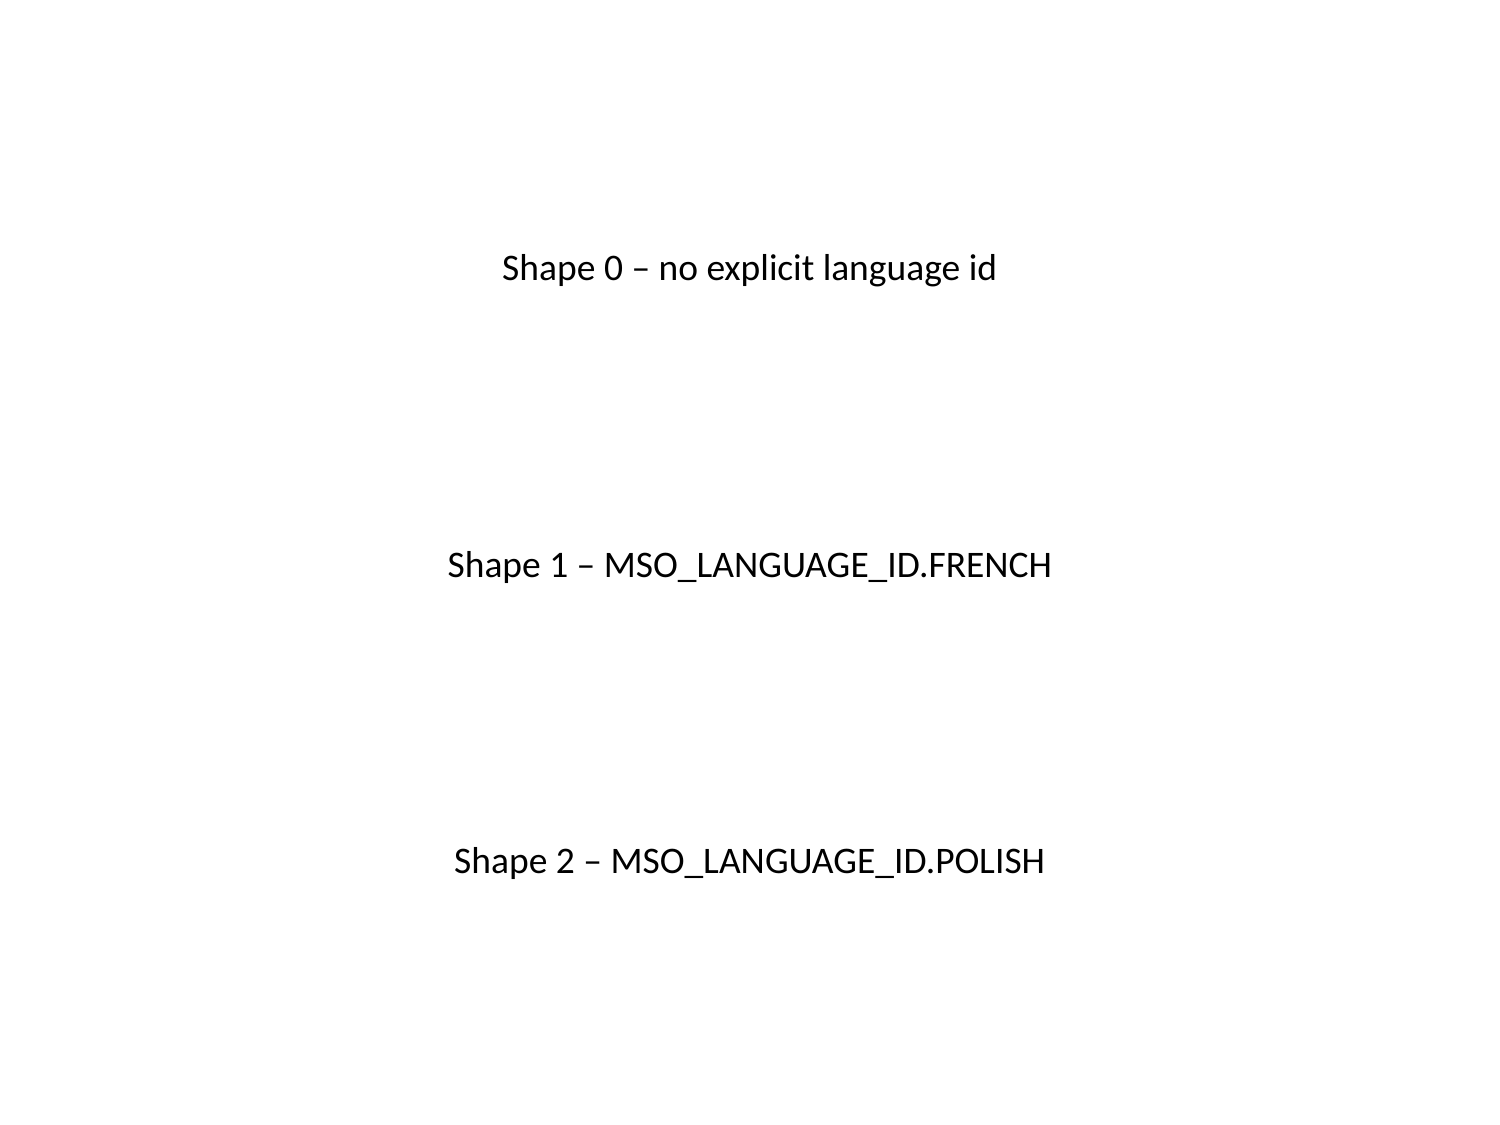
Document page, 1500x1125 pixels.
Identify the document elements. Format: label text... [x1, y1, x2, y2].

text_box Shape 1 – MSO_LANGUAGE_ID.FRENCH [432, 532, 1068, 592]
text_box Shape 0 – no explicit language id [487, 235, 1013, 296]
text_box Shape 2 – MSO_LANGUAGE_ID.POLISH [439, 828, 1061, 889]
